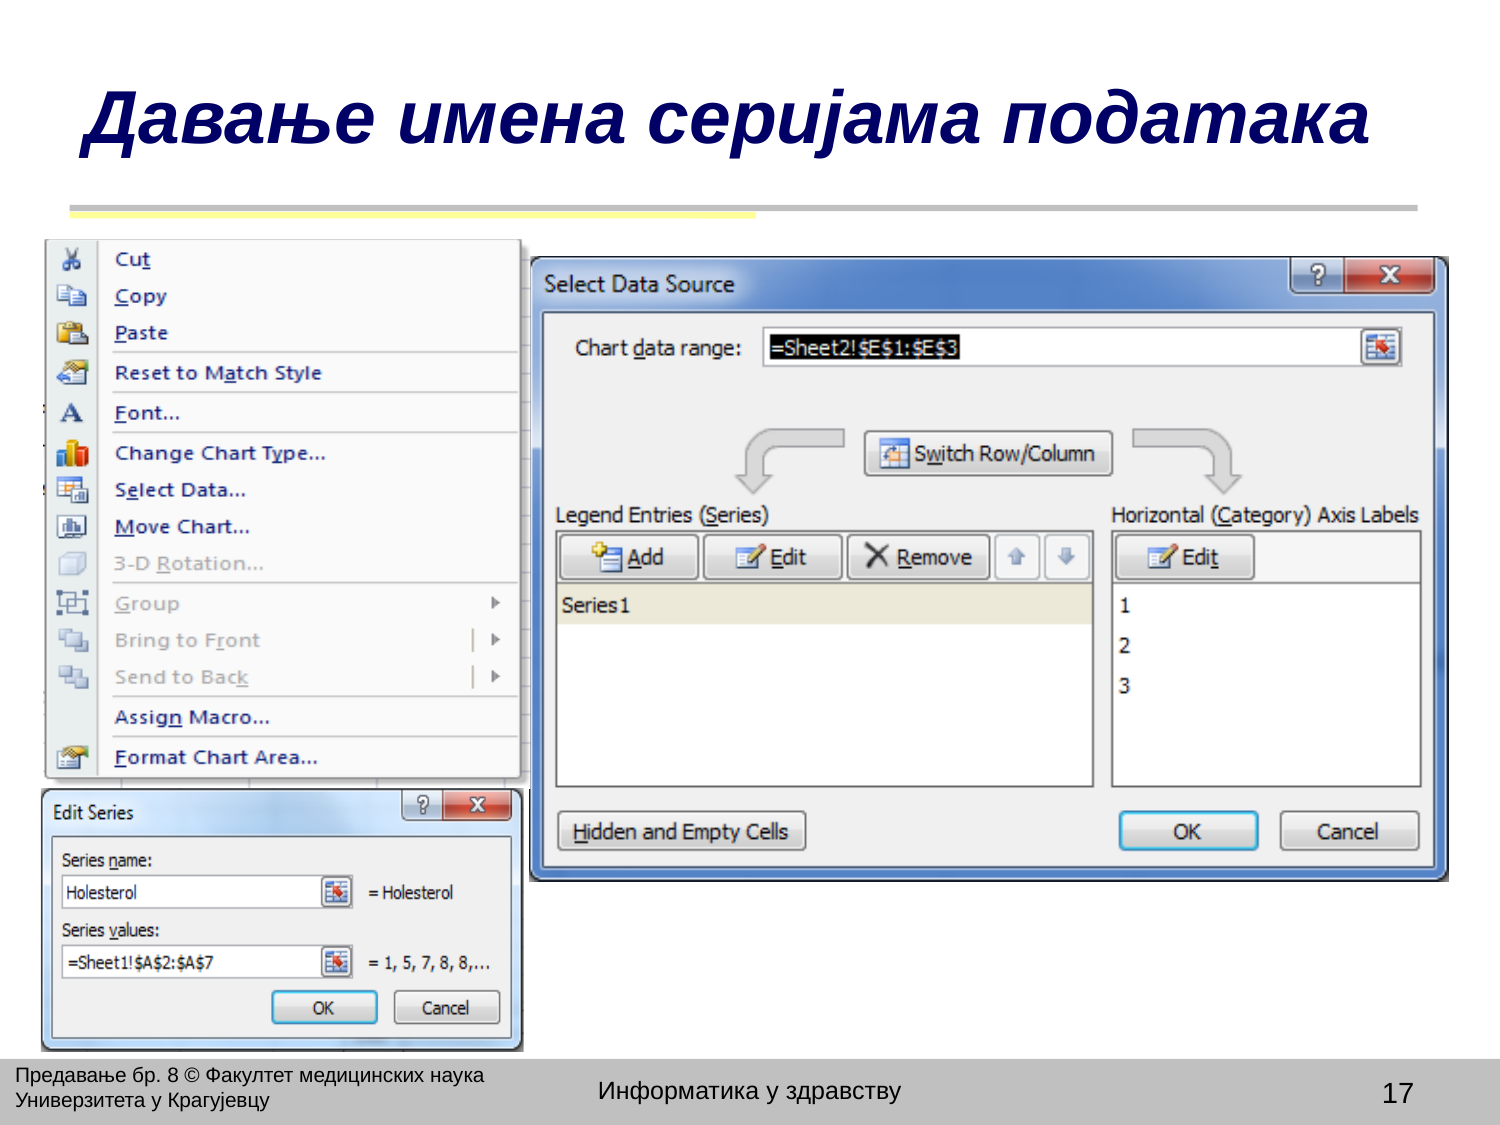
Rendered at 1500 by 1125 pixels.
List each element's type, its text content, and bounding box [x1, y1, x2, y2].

slide_number 17 [1079, 1066, 1430, 1125]
title Давање имена серијама података [69, 19, 1426, 208]
footer Информатика у здравству [512, 1066, 988, 1125]
picture [40, 239, 1449, 1052]
slide_number Предавање бр. 8 © Факултет медицинских наука Универзитета у Крагујевцу [0, 1053, 626, 1108]
